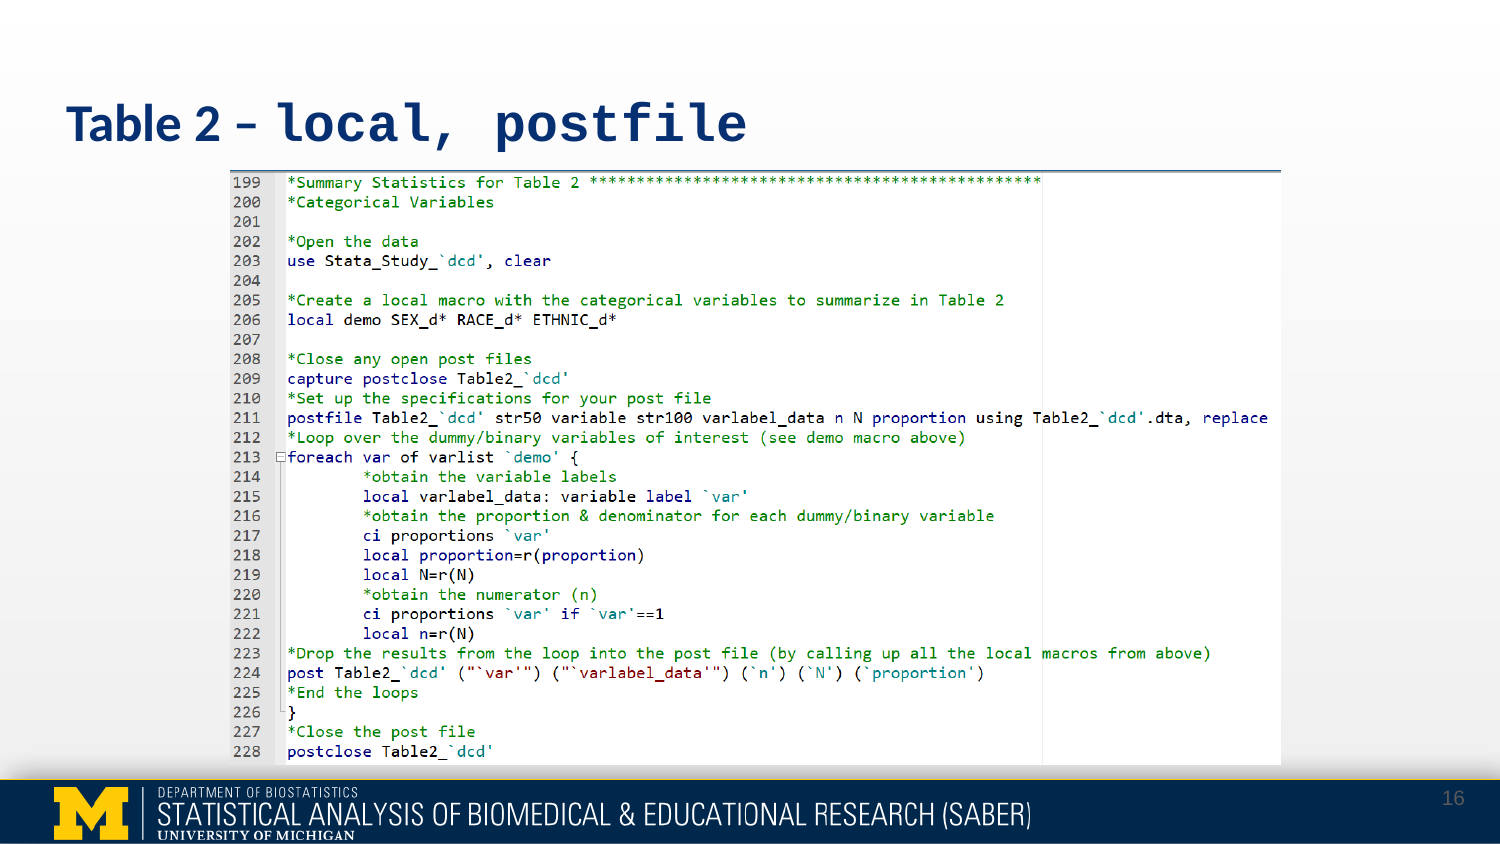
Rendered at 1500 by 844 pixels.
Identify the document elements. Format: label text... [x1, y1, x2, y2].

title Table 2 – local, postfile [51, 72, 1449, 167]
slide_number 16 [1389, 764, 1480, 830]
picture [229, 170, 1281, 766]
picture [54, 787, 1030, 840]
